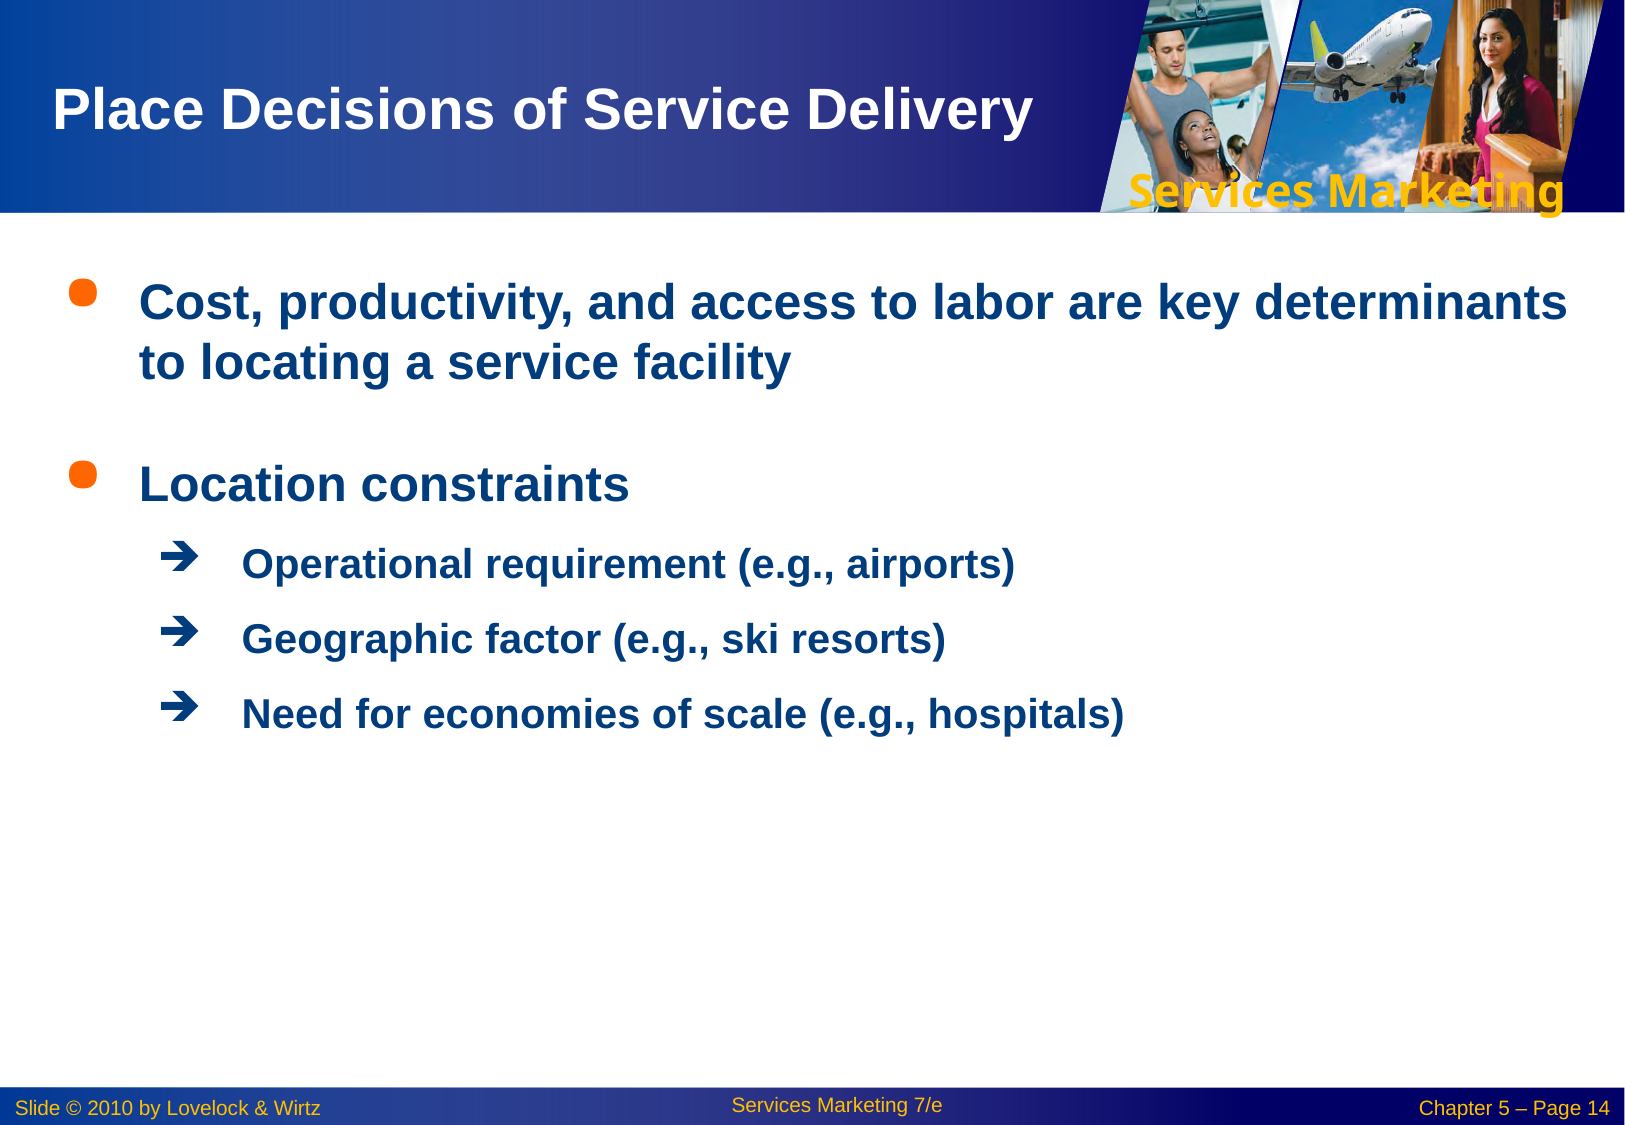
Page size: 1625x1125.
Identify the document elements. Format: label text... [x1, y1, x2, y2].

picture [1162, 186, 1172, 192]
list Cost, productivity, and access to labor are key determinants to locating a service facility Location constraints Operational requirement (e.g., airports) Geographic factor (e.g., ski resorts) Need for economies of scale (e.g., hospitals) [49, 261, 1588, 1051]
picture [1546, 187, 1556, 202]
picture [1100, 0, 1604, 213]
title Place Decisions of Service Delivery [36, 37, 1088, 176]
